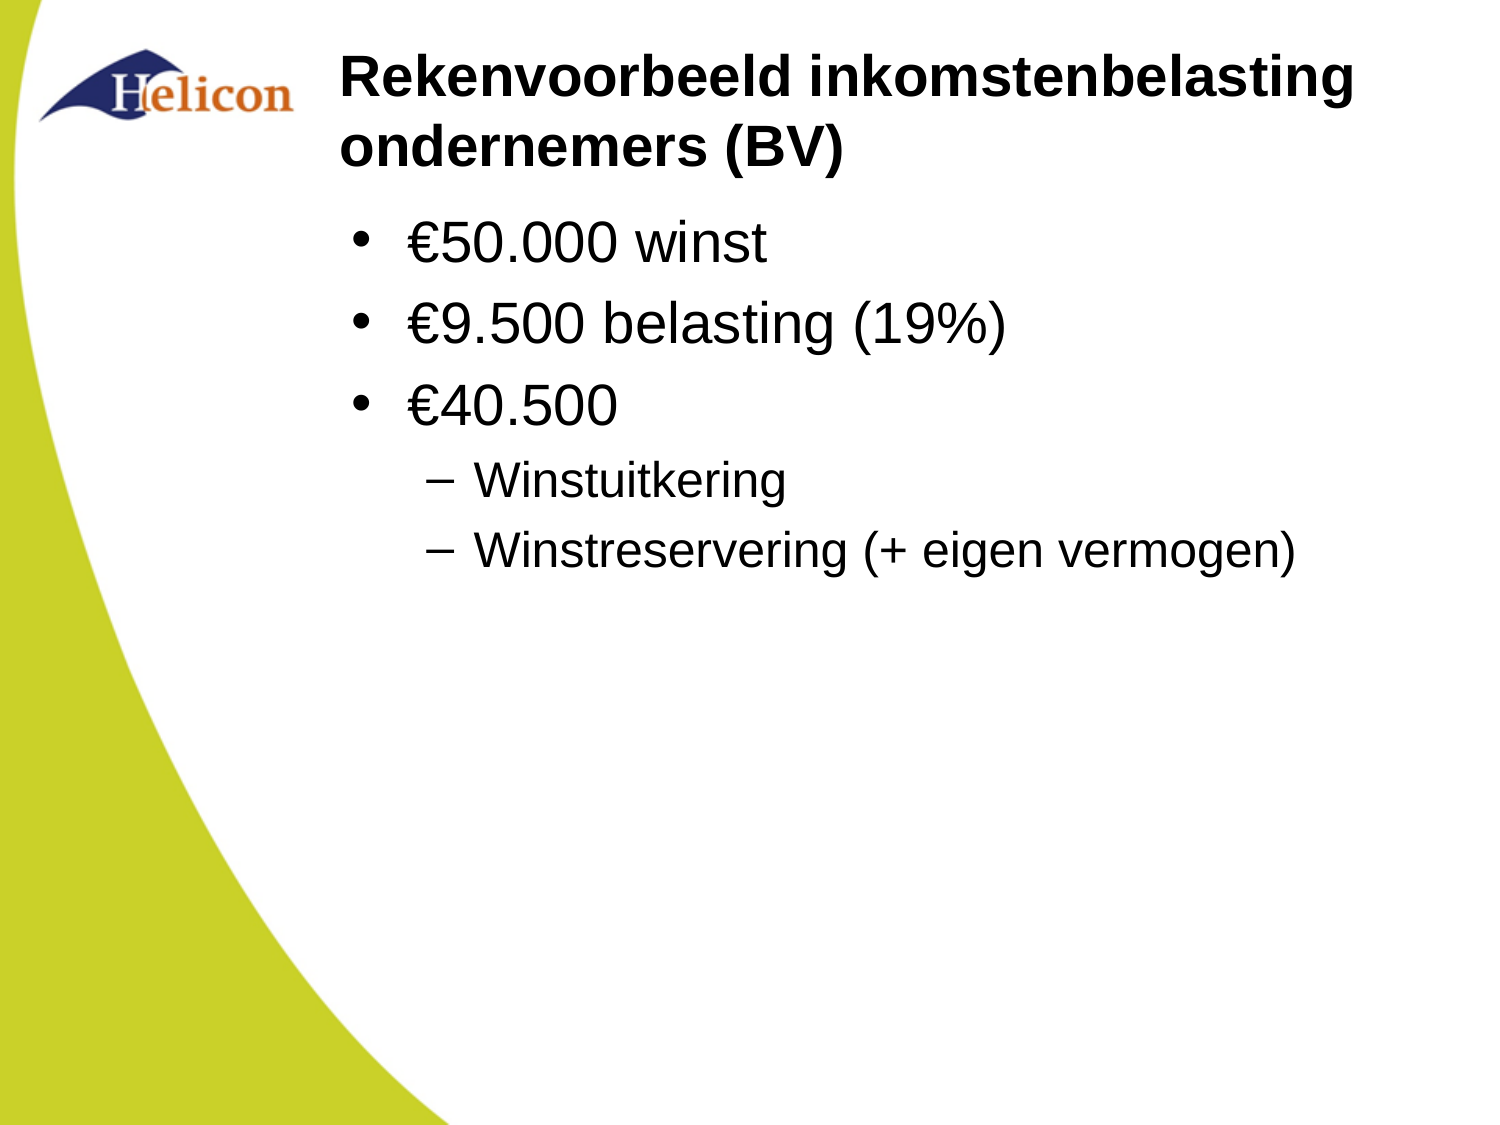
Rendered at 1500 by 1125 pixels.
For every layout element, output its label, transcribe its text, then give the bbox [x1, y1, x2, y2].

list €50.000 winst €9.500 belasting (19%) €40.500 Winstuitkering Winstreservering (+ eigen vermogen) [336, 196, 1425, 1005]
picture [0, 0, 1500, 1125]
title Rekenvoorbeeld inkomstenbelasting ondernemers (BV) [324, 54, 1415, 161]
